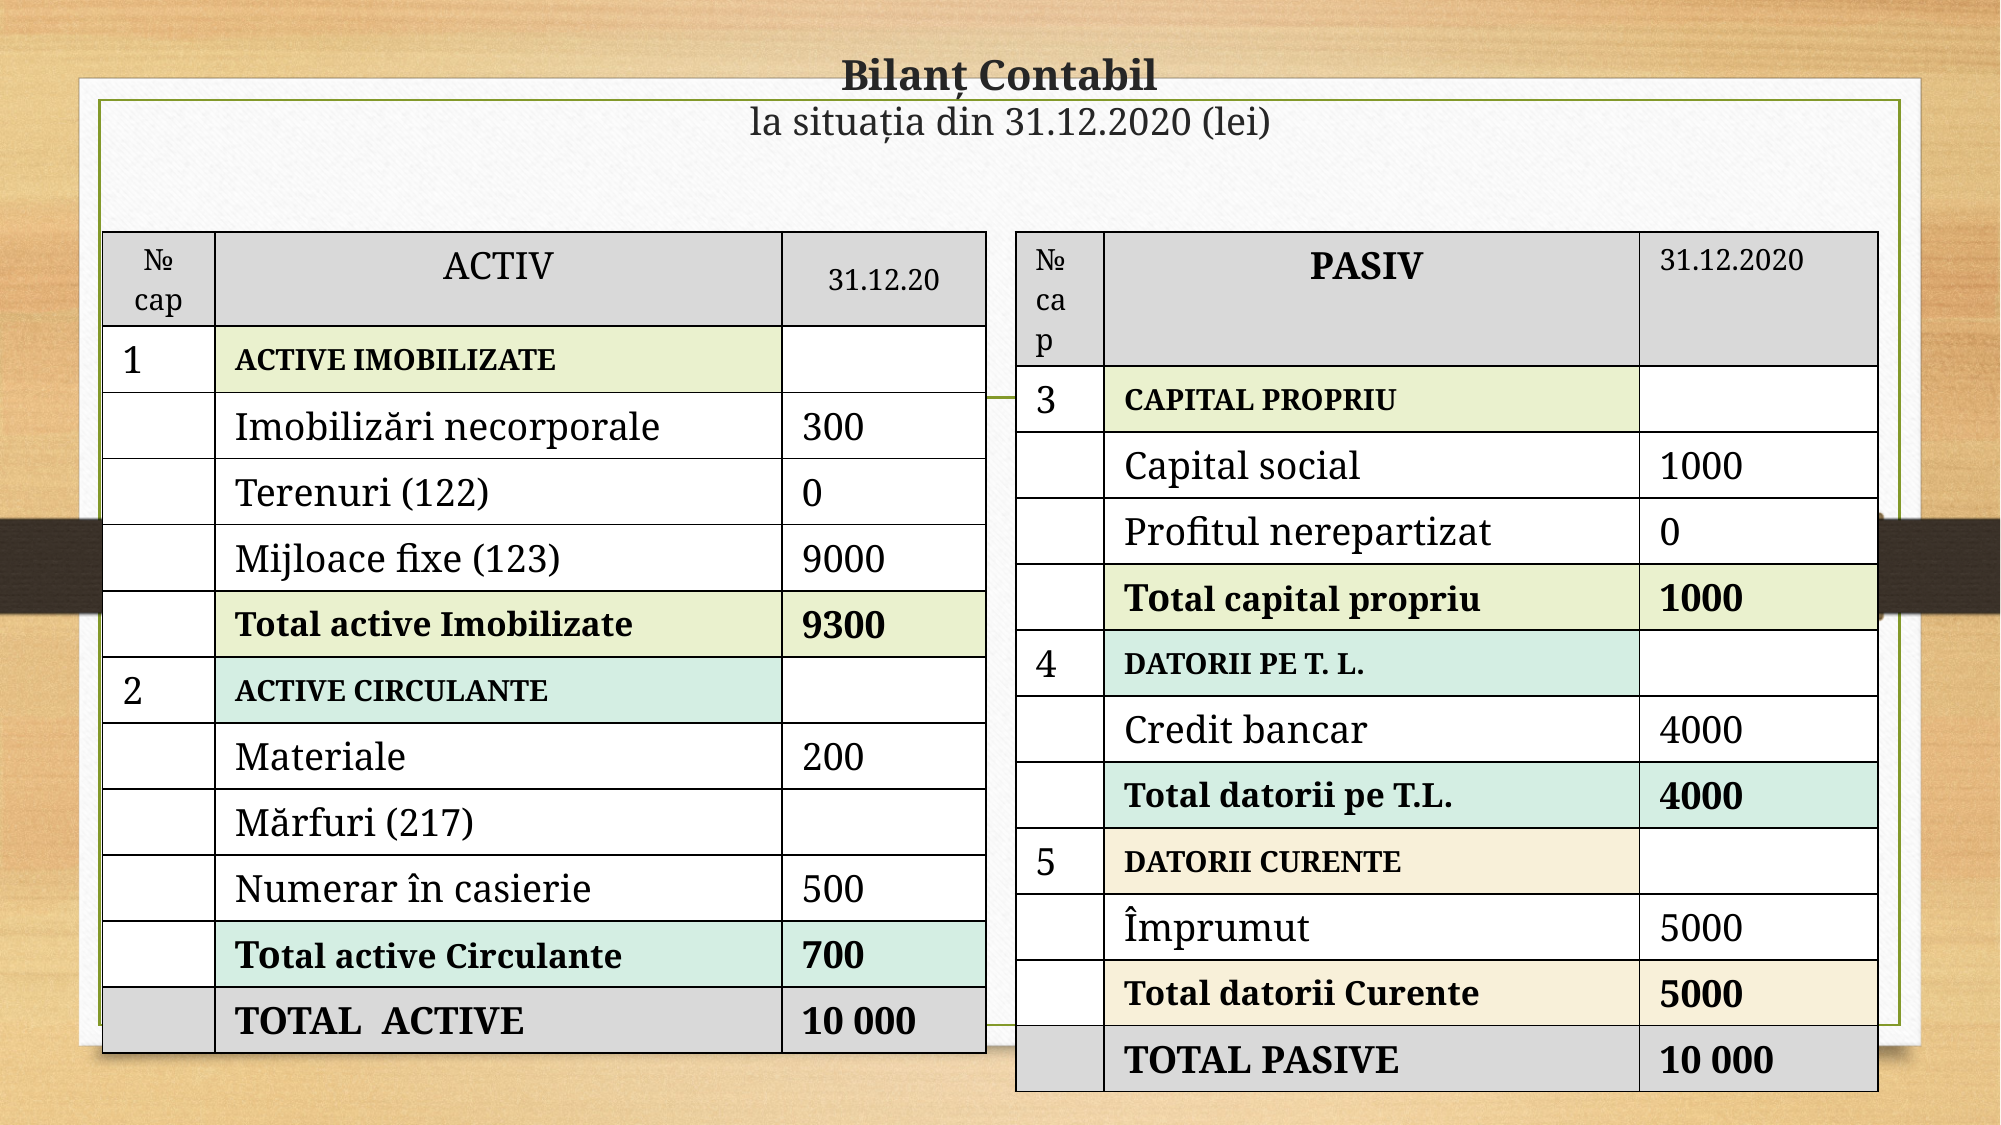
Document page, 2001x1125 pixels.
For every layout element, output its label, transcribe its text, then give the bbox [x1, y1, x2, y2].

table_cell [103, 922, 214, 986]
table_cell [1017, 433, 1103, 497]
table_cell TOTAL PASIVE [1105, 1026, 1639, 1091]
table_cell Total datorii pe T.L. [1105, 763, 1639, 827]
table_cell TOTAL ACTIVE [216, 988, 781, 1052]
table_cell [1017, 565, 1103, 629]
table_cell Capital social [1105, 433, 1639, 497]
table_cell 500 [783, 856, 985, 920]
table_cell 5000 [1640, 961, 1877, 1025]
table_cell [103, 459, 214, 524]
table_cell Credit bancar [1105, 697, 1639, 761]
picture [0, 0, 2001, 1125]
table_cell Materiale [216, 724, 781, 788]
table_cell [1017, 763, 1103, 827]
table_cell Total active Circulante [216, 922, 781, 986]
table_cell [1640, 829, 1877, 893]
table_cell [1017, 895, 1103, 959]
table_cell [783, 658, 985, 722]
table_cell 5 [1017, 829, 1103, 893]
table_cell [1640, 631, 1877, 695]
table_cell 10 000 [1640, 1026, 1877, 1091]
table_cell Total datorii Curente [1105, 961, 1639, 1025]
table_cell [103, 393, 214, 458]
table_cell Împrumut [1105, 895, 1639, 959]
table_cell ACTIVE CIRCULANTE [216, 658, 781, 722]
table_cell 2 [103, 658, 214, 722]
table_cell Profitul nerepartizat [1105, 499, 1639, 563]
table_cell [1017, 697, 1103, 761]
table_cell [1017, 961, 1103, 1025]
table_cell 300 [783, 393, 985, 458]
table_cell [103, 724, 214, 788]
table_cell 3 [1017, 367, 1103, 431]
table_cell Mărfuri (217) [216, 790, 781, 854]
table_cell 0 [783, 459, 985, 524]
table_cell 4000 [1640, 697, 1877, 761]
table_cell [103, 856, 214, 920]
table_header № cap [1017, 233, 1103, 365]
table_cell Total active Imobilizate [216, 592, 781, 656]
table_cell [783, 327, 985, 392]
table_cell Total capital propriu [1105, 565, 1639, 629]
table_cell [103, 790, 214, 854]
table_cell DATORII CURENTE [1105, 829, 1639, 893]
table_cell 4000 [1640, 763, 1877, 827]
table_cell Numerar în casierie [216, 856, 781, 920]
table_cell 9300 [783, 592, 985, 656]
table_cell DATORII PE T. L. [1105, 631, 1639, 695]
table_cell 1000 [1640, 565, 1877, 629]
table_cell [1017, 499, 1103, 563]
table_header ACTIV [216, 233, 781, 325]
table_cell [783, 790, 985, 854]
table_cell Imobilizări necorporale [216, 393, 781, 458]
title Bilanț Contabil la situația din 31.12.2020 (lei) [110, 66, 1911, 126]
table_cell Terenuri (122) [216, 459, 781, 524]
table_header № cap [103, 233, 214, 325]
table_cell 200 [783, 724, 985, 788]
table_cell [1640, 367, 1877, 431]
table_cell 5000 [1640, 895, 1877, 959]
table_cell [103, 525, 214, 590]
table_cell 4 [1017, 631, 1103, 695]
table_cell 700 [783, 922, 985, 986]
table_cell ACTIVE IMOBILIZATE [216, 327, 781, 392]
table_cell CAPITAL PROPRIU [1105, 367, 1639, 431]
table_header 31.12.2020 [1640, 233, 1877, 365]
table_cell 10 000 [783, 988, 985, 1052]
table_cell [103, 592, 214, 656]
table_header 31.12.20 [783, 233, 985, 325]
table_cell 9000 [783, 525, 985, 590]
table_header PASIV [1105, 233, 1639, 365]
table_cell [1017, 1026, 1103, 1091]
table_cell 0 [1640, 499, 1877, 563]
table_cell 1 [103, 327, 214, 392]
table_cell Mijloace fixe (123) [216, 525, 781, 590]
table_cell [103, 988, 214, 1052]
table_cell 1000 [1640, 433, 1877, 497]
